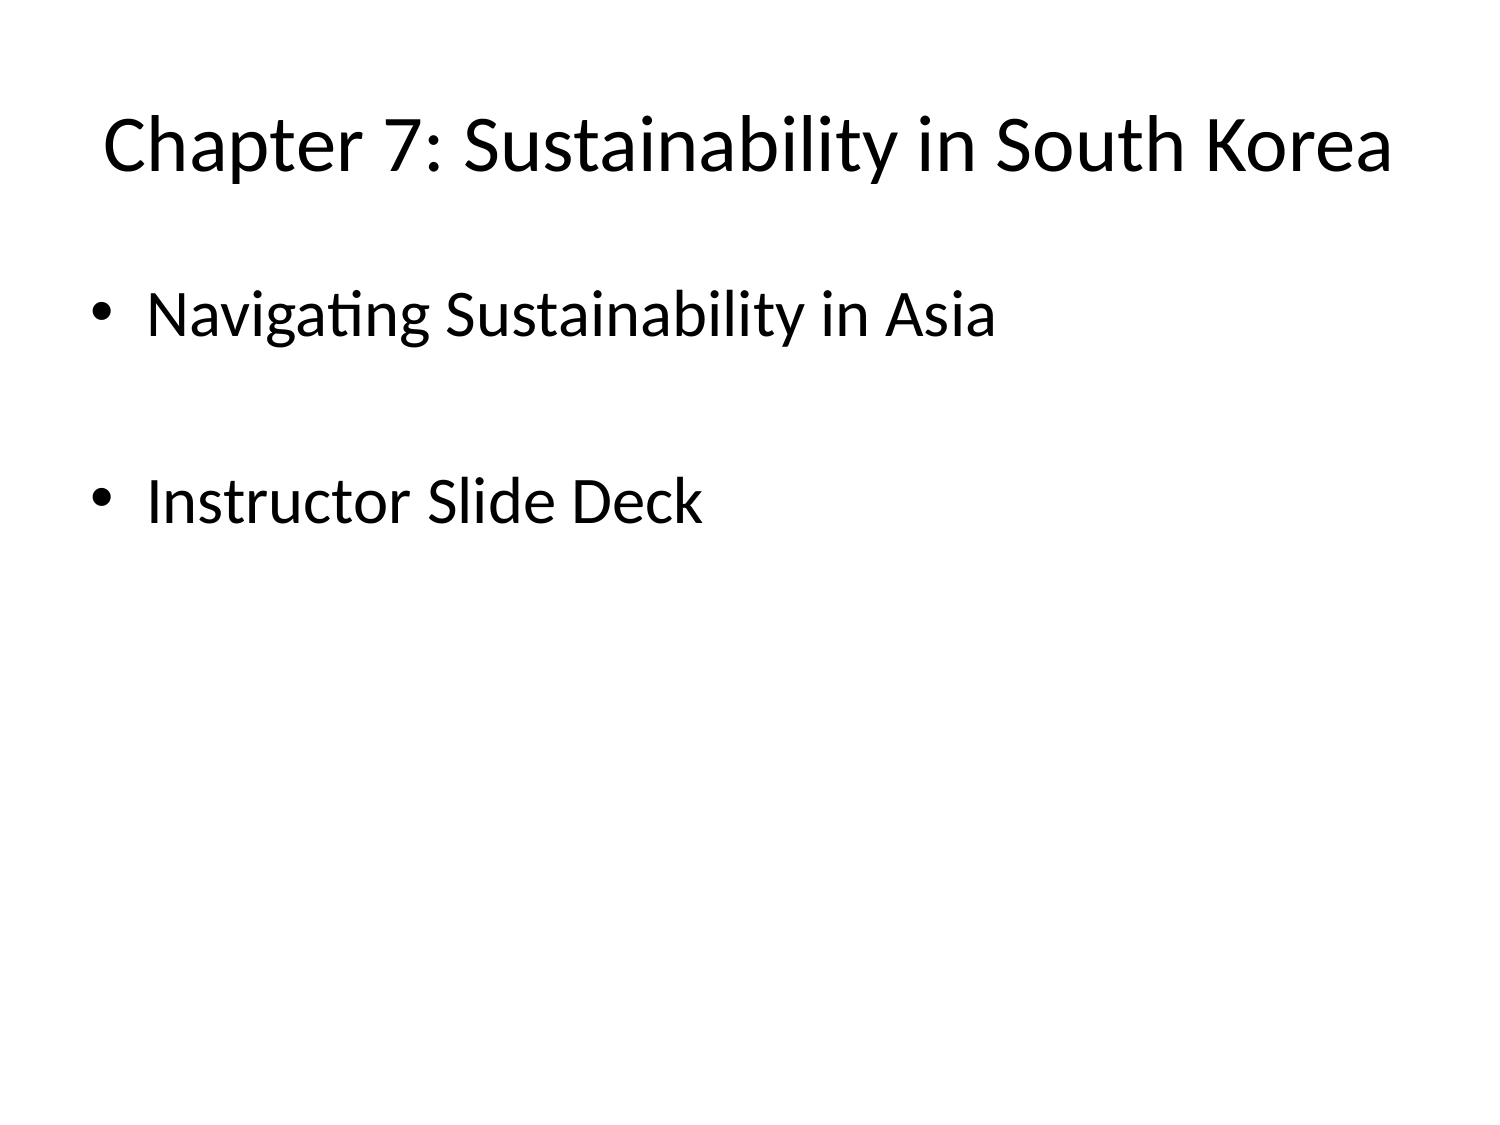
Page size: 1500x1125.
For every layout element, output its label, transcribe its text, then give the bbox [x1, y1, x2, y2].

title Chapter 7: Sustainability in South Korea [75, 45, 1425, 233]
list Navigating Sustainability in Asia Instructor Slide Deck [75, 262, 1425, 1005]
